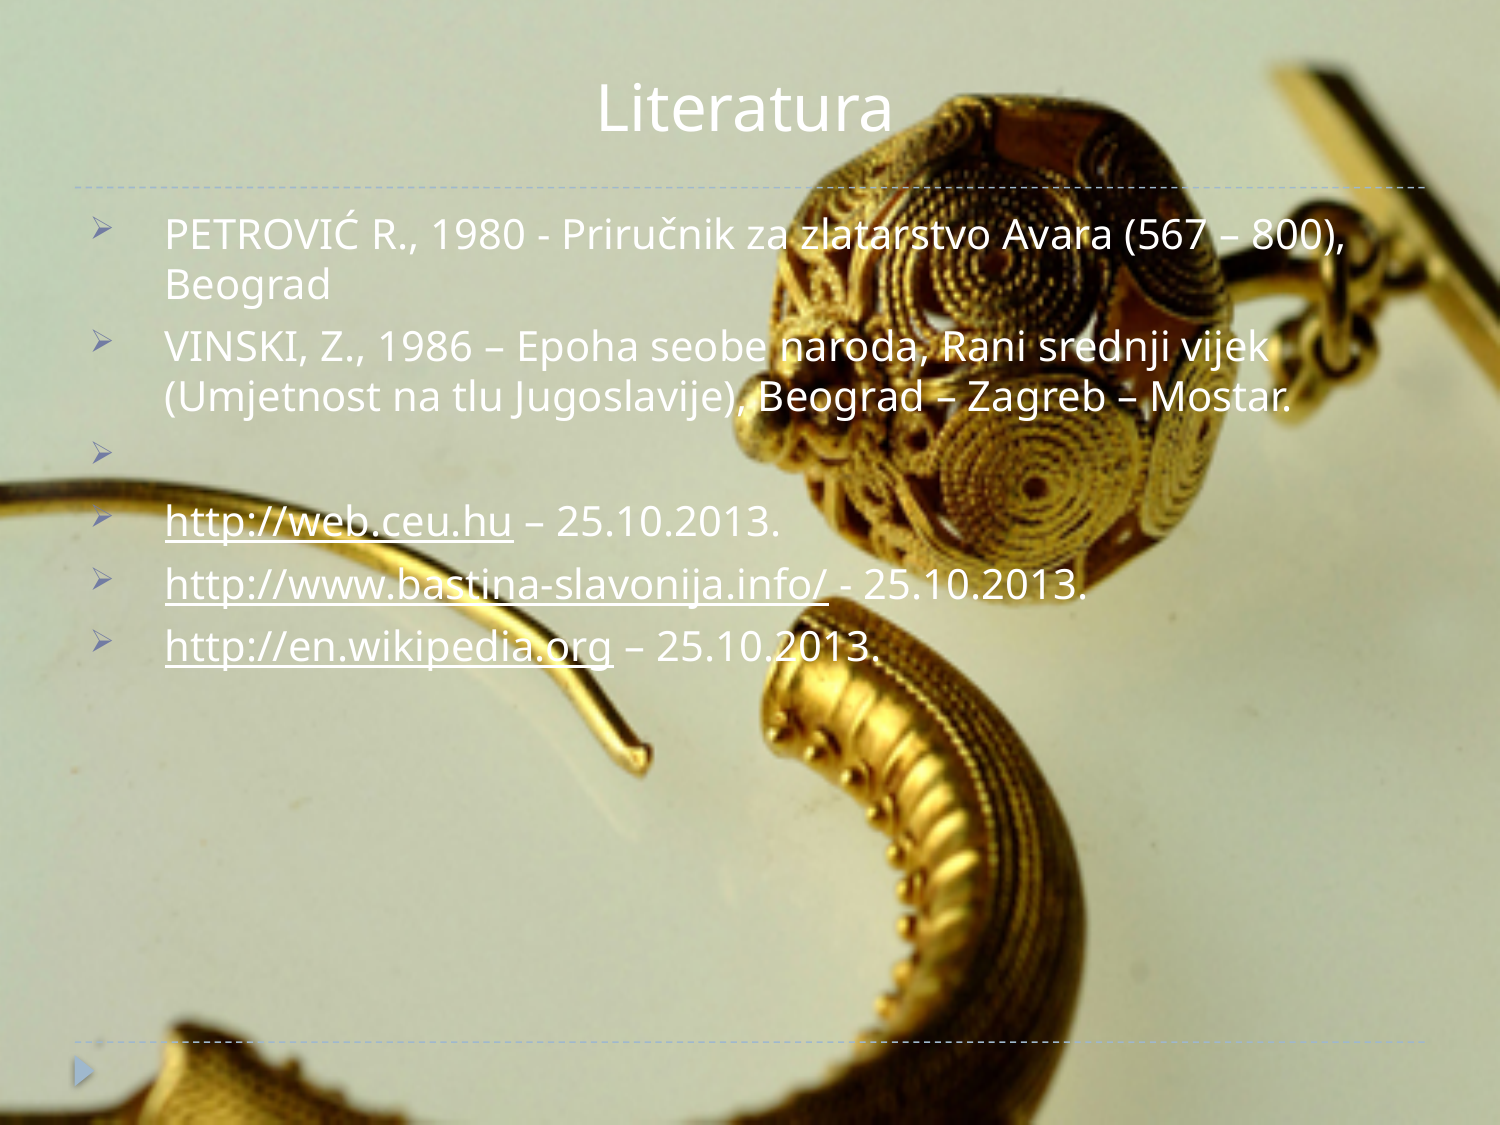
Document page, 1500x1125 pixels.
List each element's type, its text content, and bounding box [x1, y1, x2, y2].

picture [0, 0, 1500, 1125]
title Literatura [70, 58, 1421, 153]
list PETROVIĆ R., 1980 - Priručnik za zlatarstvo Avara (567 – 800), Beograd VINSKI, Z., 1986 – Epoha seobe naroda, Rani srednji vijek (Umjetnost na tlu Jugoslavije), Beograd – Zagreb – Mostar. http://web.ceu.hu – 25.10.2013. http://www.bastina-slavonija.info/ - 25.10.2013. http://en.wikipedia.org – 25.10.2013. [75, 200, 1425, 1010]
